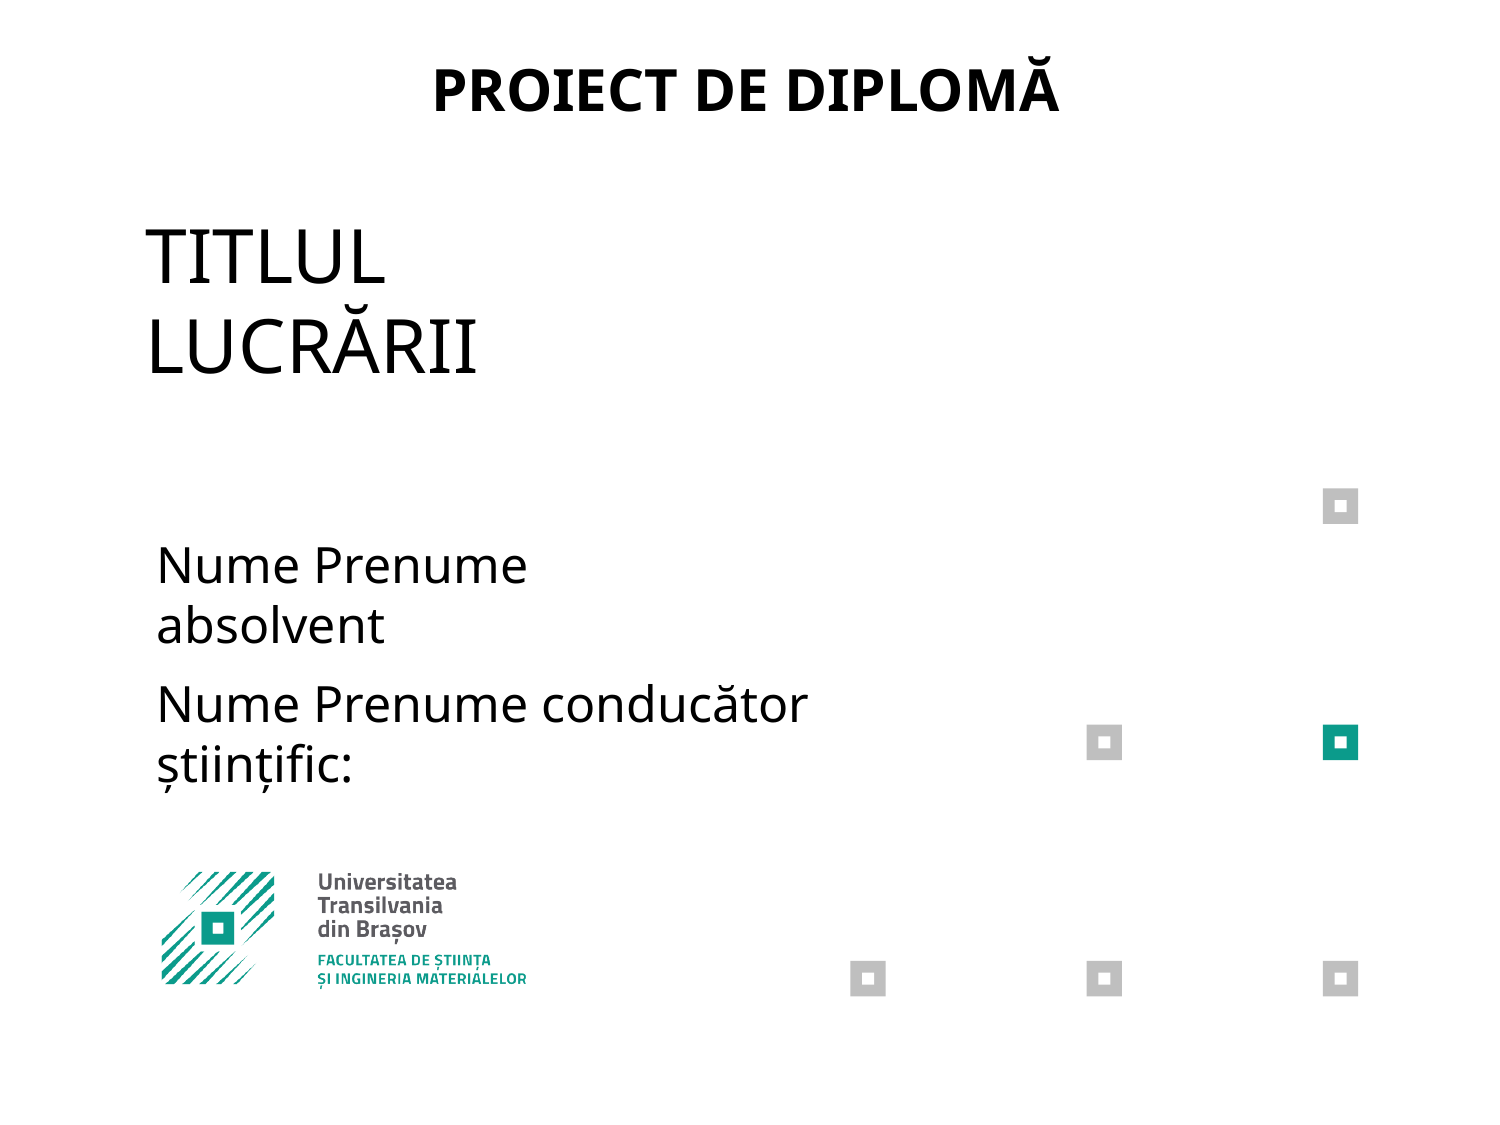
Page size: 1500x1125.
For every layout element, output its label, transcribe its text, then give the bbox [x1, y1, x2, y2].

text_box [1086, 724, 1123, 761]
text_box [1086, 960, 1123, 997]
text_box [1334, 735, 1348, 749]
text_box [850, 960, 886, 997]
text_box Nume Prenume absolvent [141, 526, 733, 662]
text_box [1322, 724, 1359, 761]
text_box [1322, 488, 1359, 524]
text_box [1322, 960, 1359, 997]
picture [117, 828, 594, 1030]
text_box Nume Prenume conducător științific: [141, 664, 851, 800]
text_box PROIECT DE DIPLOMĂ [348, 45, 1099, 131]
text_box TITLUL LUCRĂRII [130, 201, 928, 396]
